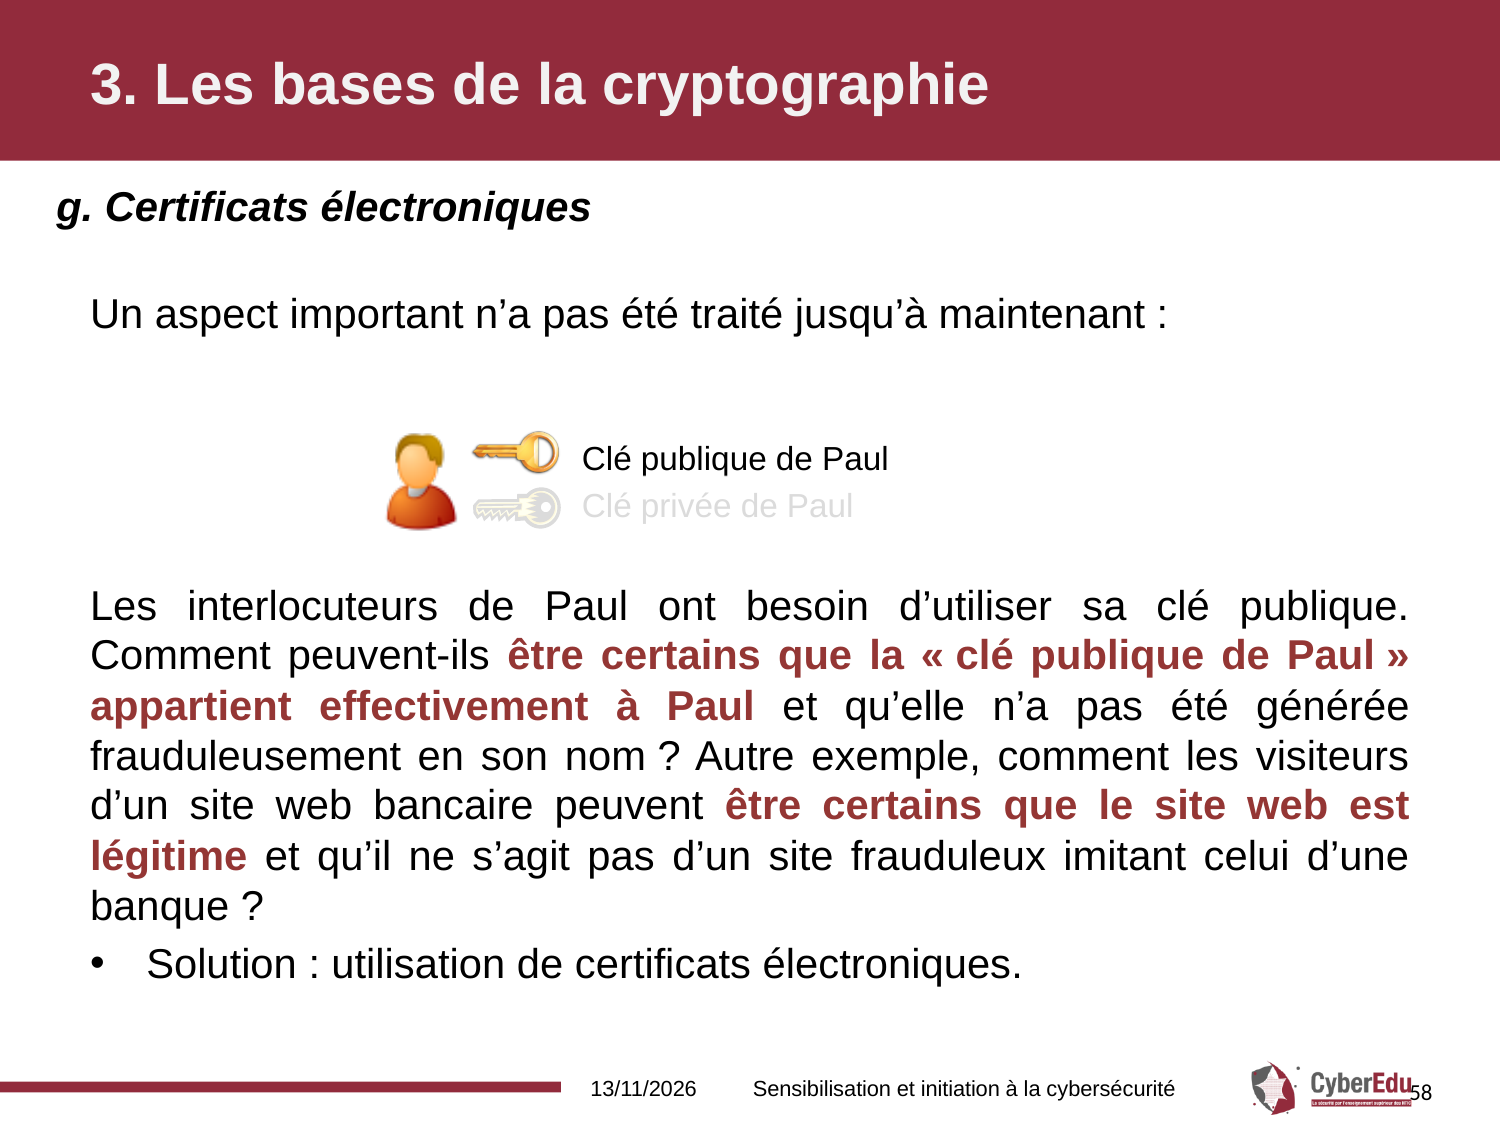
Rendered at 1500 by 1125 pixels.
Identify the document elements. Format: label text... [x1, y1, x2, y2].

picture [1246, 1060, 1412, 1115]
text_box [371, 429, 928, 545]
list Un aspect important n’a pas été traité jusqu’à maintenant : Les interlocuteurs de Paul ont besoin d’utiliser sa clé publique. Comment peuvent-ils être certains que la « clé publique de Paul » appartient effectivement à Paul et qu’elle n’a pas été générée frauduleusement en son nom ? Autre exemple, comment les visiteurs d’un site web bancaire peuvent être certains que le site web est légitime et qu’il ne s’agit pas d’un site frauduleux imitant celui d’une banque ? Solution : utilisation de certificats électroniques. [75, 278, 1425, 1035]
footer Sensibilisation et initiation à la cybersécurité [738, 1057, 1236, 1118]
title 3. Les bases de la cryptographie [75, 1, 1425, 161]
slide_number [561, 1057, 727, 1118]
text_box g. Certificats électroniques [41, 172, 1471, 268]
